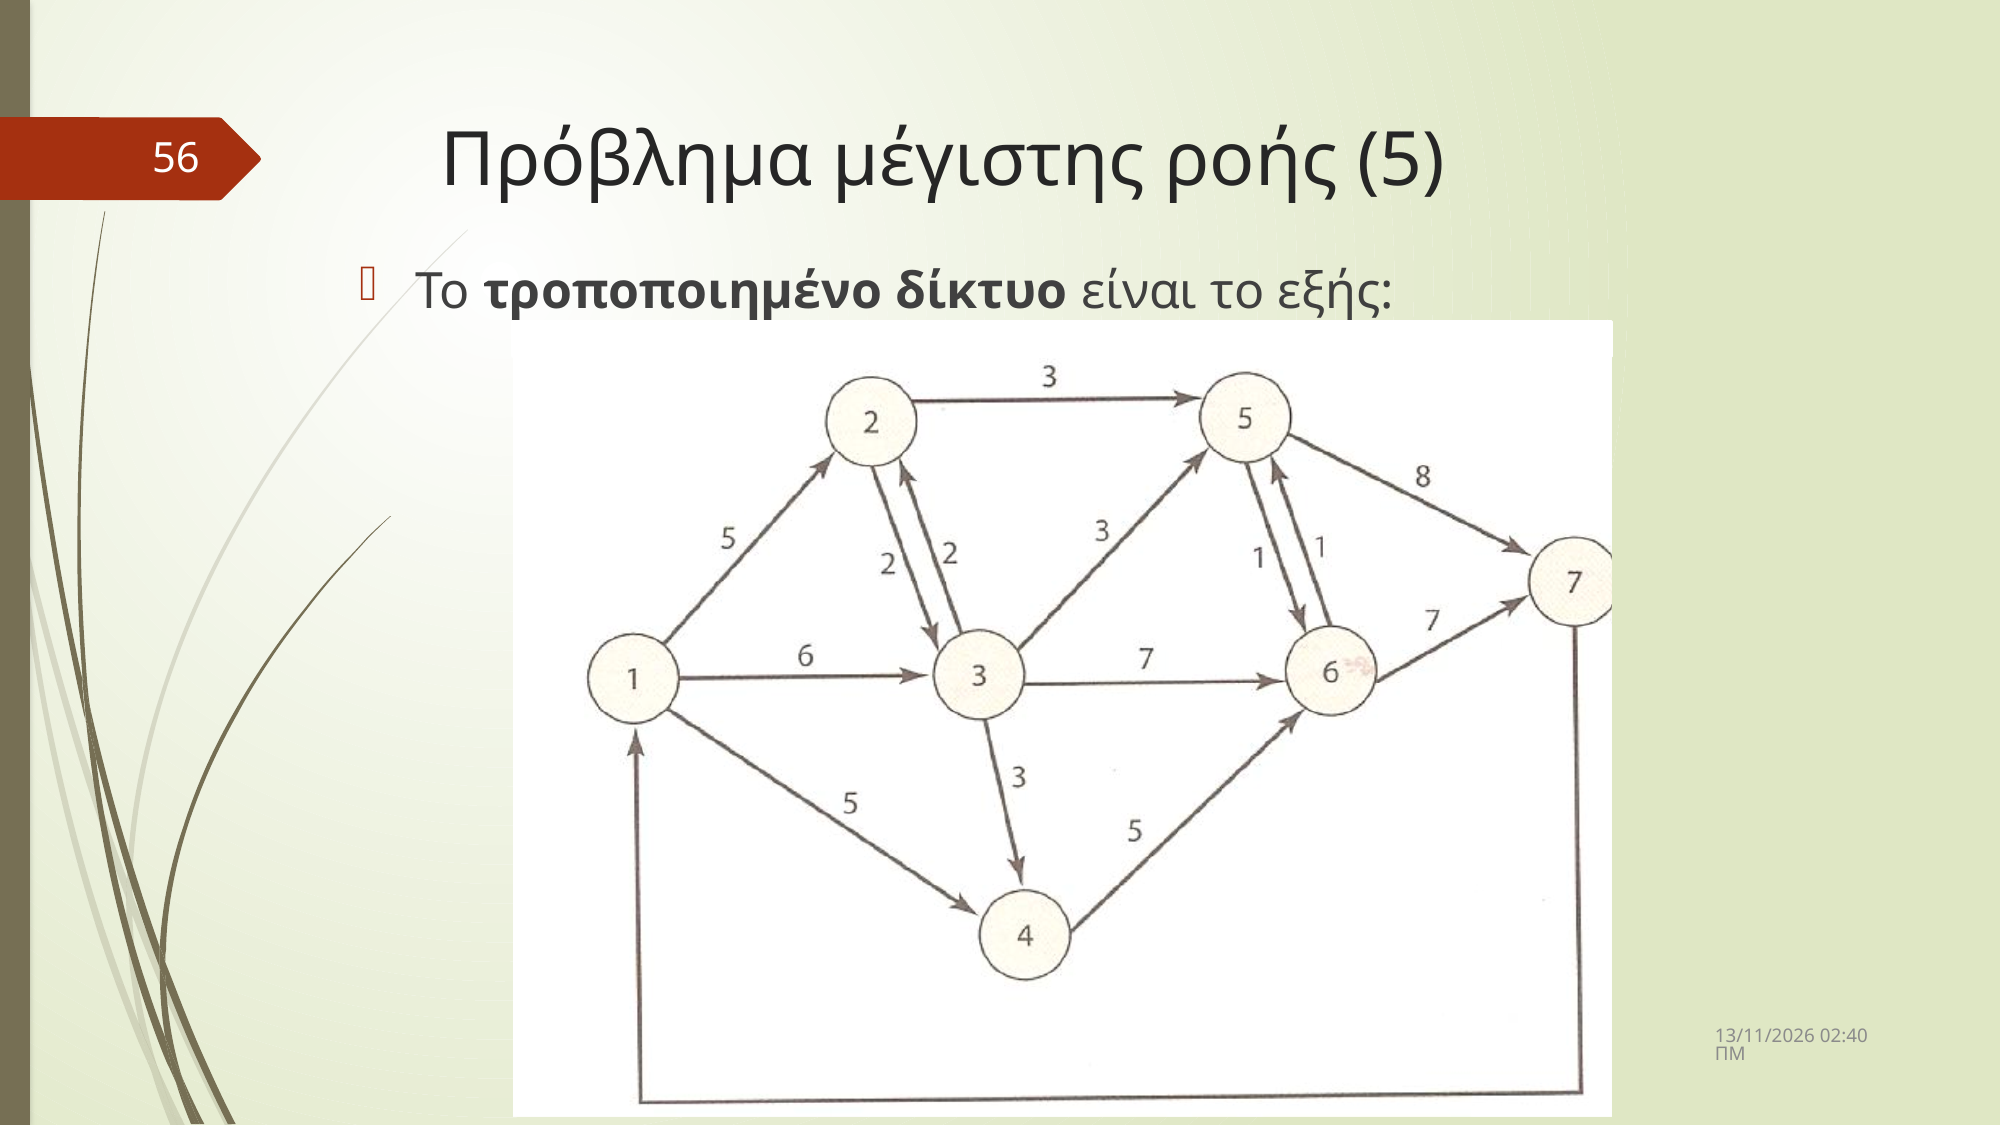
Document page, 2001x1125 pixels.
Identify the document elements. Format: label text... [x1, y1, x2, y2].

title Πρόβλημα μέγιστης ροής (5) [425, 102, 1923, 251]
slide_number 56 [87, 129, 216, 190]
list Το τροποποιημένο δίκτυο είναι το εξής: [344, 251, 2000, 1125]
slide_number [1699, 1005, 1888, 1067]
picture [512, 320, 1612, 1117]
